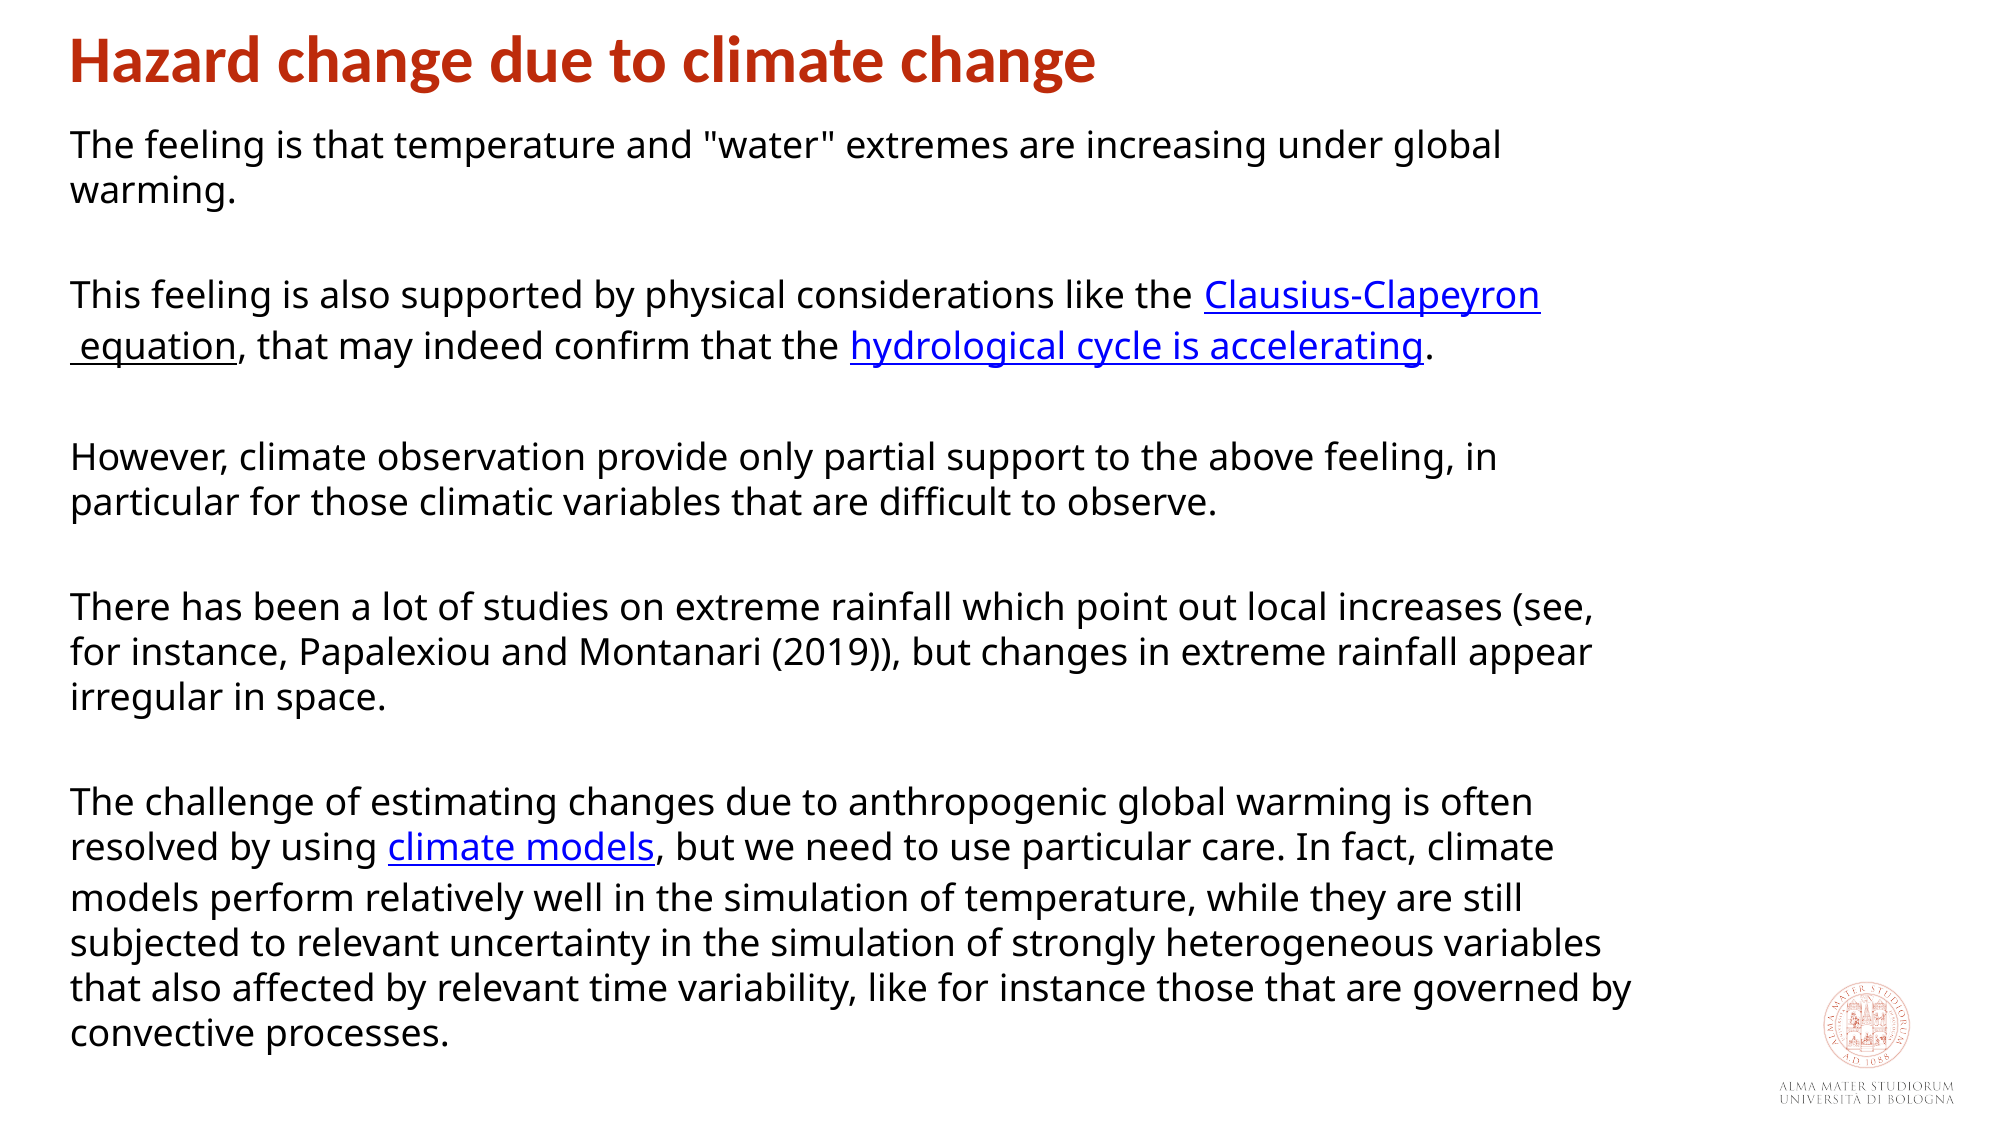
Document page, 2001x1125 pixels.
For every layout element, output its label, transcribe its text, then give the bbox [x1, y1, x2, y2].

list Hazard change due to climate change [55, 42, 1898, 149]
list The feeling is that temperature and "water" extremes are increasing under global warming. This feeling is also supported by physical considerations like the Clausius-Clapeyron equation, that may indeed confirm that the hydrological cycle is accelerating. However, climate observation provide only partial support to the above feeling, in particular for those climatic variables that are difficult to observe. There has been a lot of studies on extreme rainfall which point out local increases (see, for instance, Papalexiou and Montanari (2019)), but changes in extreme rainfall appear irregular in space. The challenge of estimating changes due to anthropogenic global warming is often resolved by using climate models, but we need to use particular care. In fact, climate models perform relatively well in the simulation of temperature, while they are still subjected to relevant uncertainty in the simulation of strongly heterogeneous variables that also affected by relevant time variability, like for instance those that are governed by convective processes. [55, 113, 1661, 209]
picture [1752, 964, 1981, 1118]
